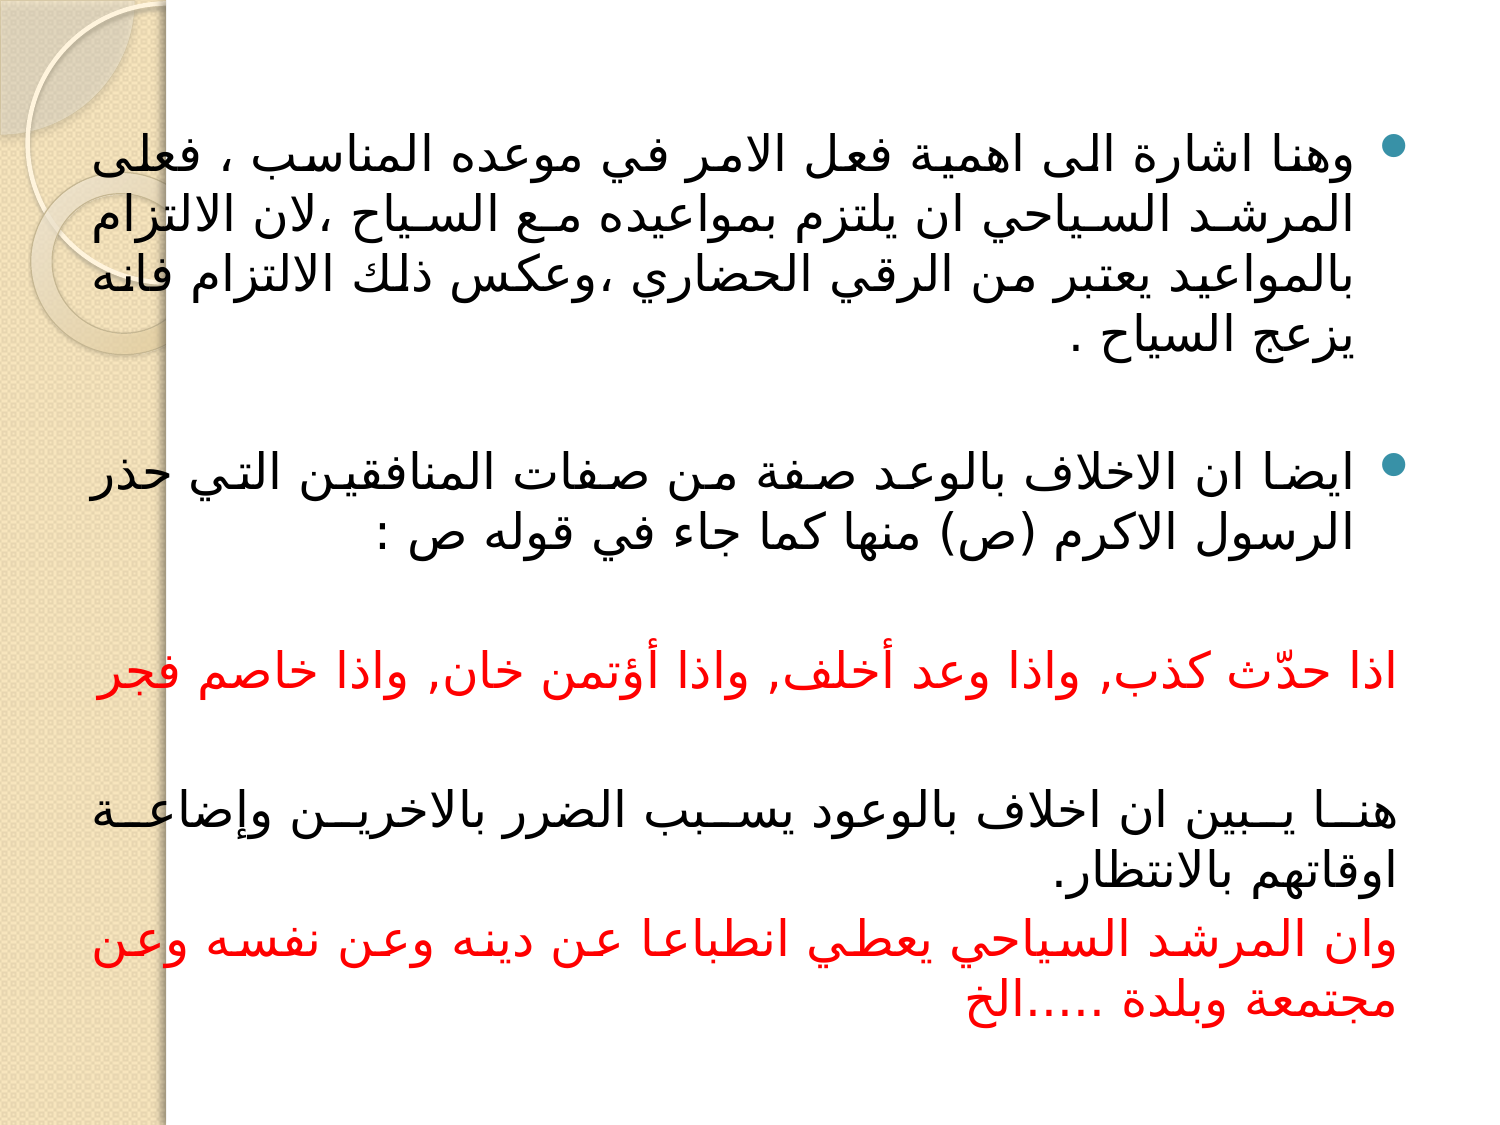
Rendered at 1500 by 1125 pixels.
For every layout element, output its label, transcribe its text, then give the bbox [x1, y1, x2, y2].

list وهنا اشارة الى اهمية فعل الامر في موعده المناسب ، فعلى المرشد السياحي ان يلتزم بمواعيده مع السياح ،لان الالتزام بالمواعيد يعتبر من الرقي الحضاري ،وعكس ذلك الالتزام فانه يزعج السياح . ايضا ان الاخلاف بالوعد صفة من صفات المنافقين التي حذر الرسول الاكرم (ص) منها كما جاء في قوله ص : اذا حدّث كذب, واذا وعد أخلف, واذا أؤتمن خان, واذا خاصم فجر هنا يبين ان اخلاف بالوعود يسبب الضرر بالاخرين وإضاعة اوقاتهم بالانتظار. وان المرشد السياحي يعطي انطباعا عن دينه وعن نفسه وعن مجتمعة وبلدة .....الخ [76, 113, 1424, 1071]
